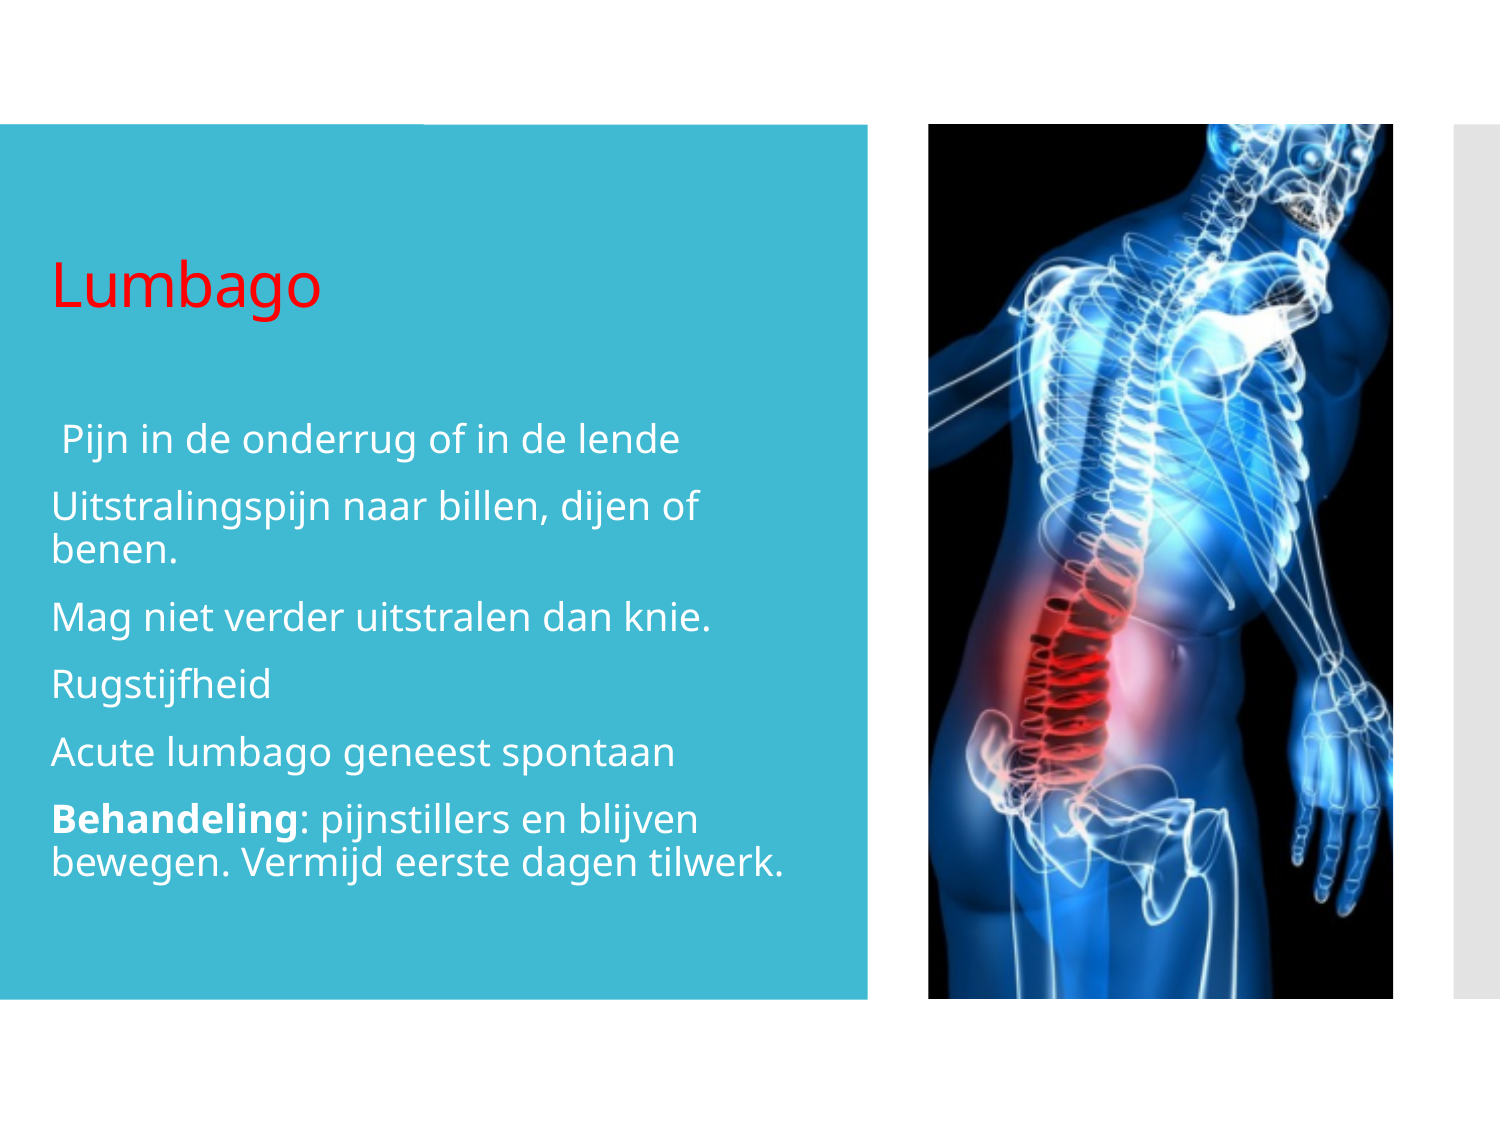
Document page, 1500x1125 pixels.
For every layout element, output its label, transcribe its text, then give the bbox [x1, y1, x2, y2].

list Pijn in de onderrug of in de lende Uitstralingspijn naar billen, dijen of benen. Mag niet verder uitstralen dan knie. Rugstijfheid Acute lumbago geneest spontaan Behandeling: pijnstillers en blijven bewegen. Vermijd eerste dagen tilwerk. [35, 411, 830, 949]
text_box [0, 124, 869, 1000]
picture [928, 124, 1394, 1000]
title Lumbago [35, 184, 830, 391]
